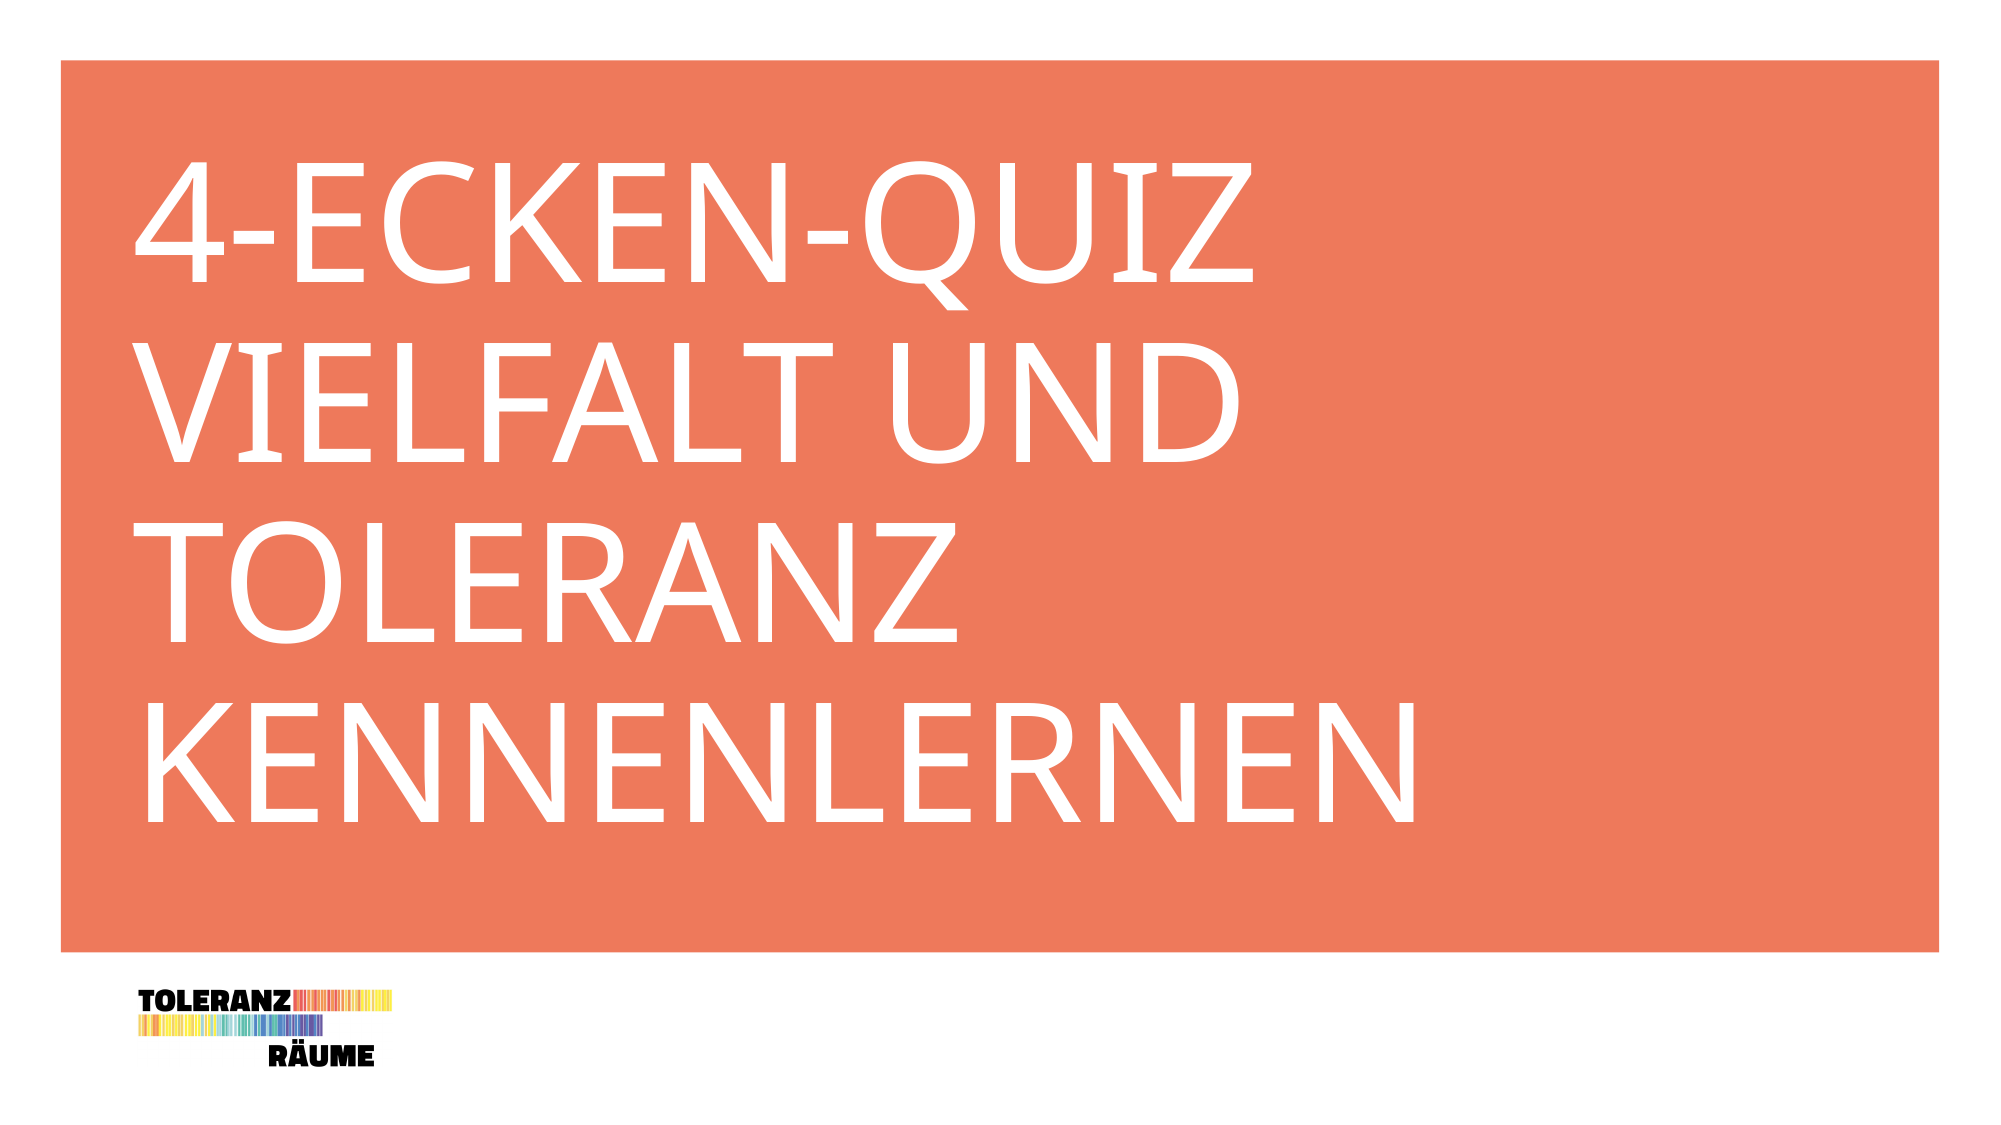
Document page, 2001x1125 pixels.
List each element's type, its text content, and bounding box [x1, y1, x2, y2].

title 4-Ecken-Quiz Vielfalt und Toleranz kennenlernen [132, 138, 1861, 485]
text_box [60, 59, 1940, 953]
picture [137, 989, 393, 1067]
